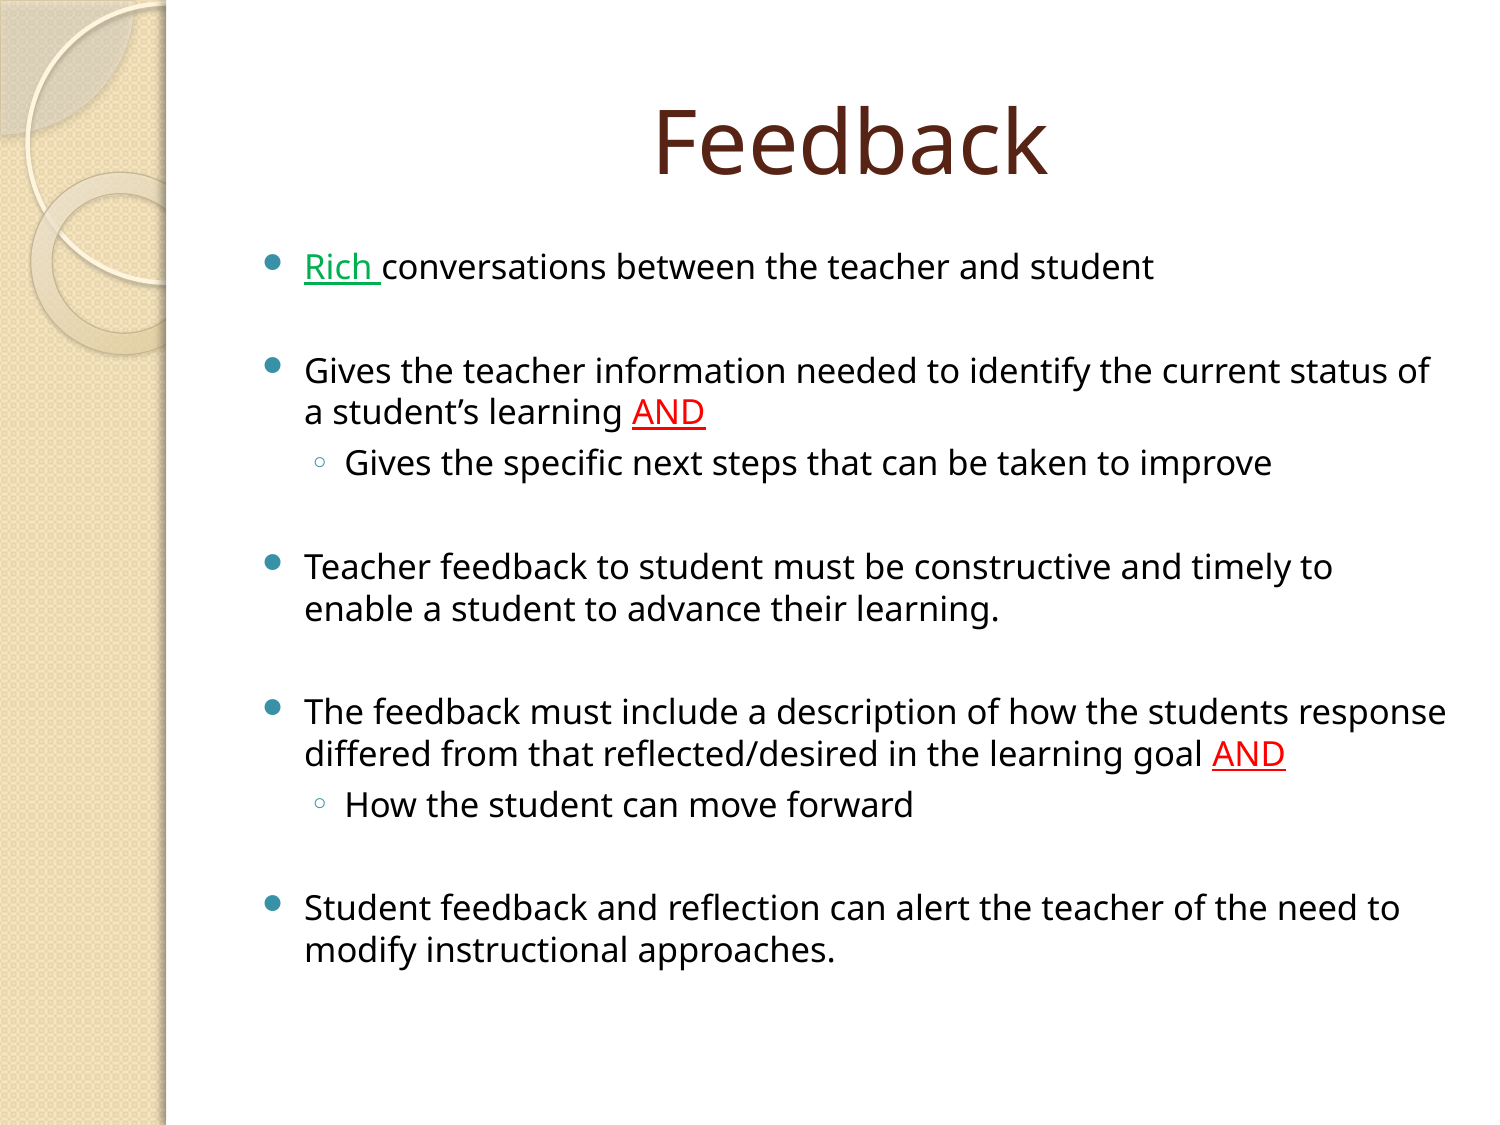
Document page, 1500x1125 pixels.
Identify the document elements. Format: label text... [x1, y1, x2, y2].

title Feedback [235, 45, 1466, 233]
list Rich conversations between the teacher and student Gives the teacher information needed to identify the current status of a student’s learning AND Gives the specific next steps that can be taken to improve Teacher feedback to student must be constructive and timely to enable a student to advance their learning. The feedback must include a description of how the students response differed from that reflected/desired in the learning goal AND How the student can move forward Student feedback and reflection can alert the teacher of the need to modify instructional approaches. [235, 237, 1466, 1025]
